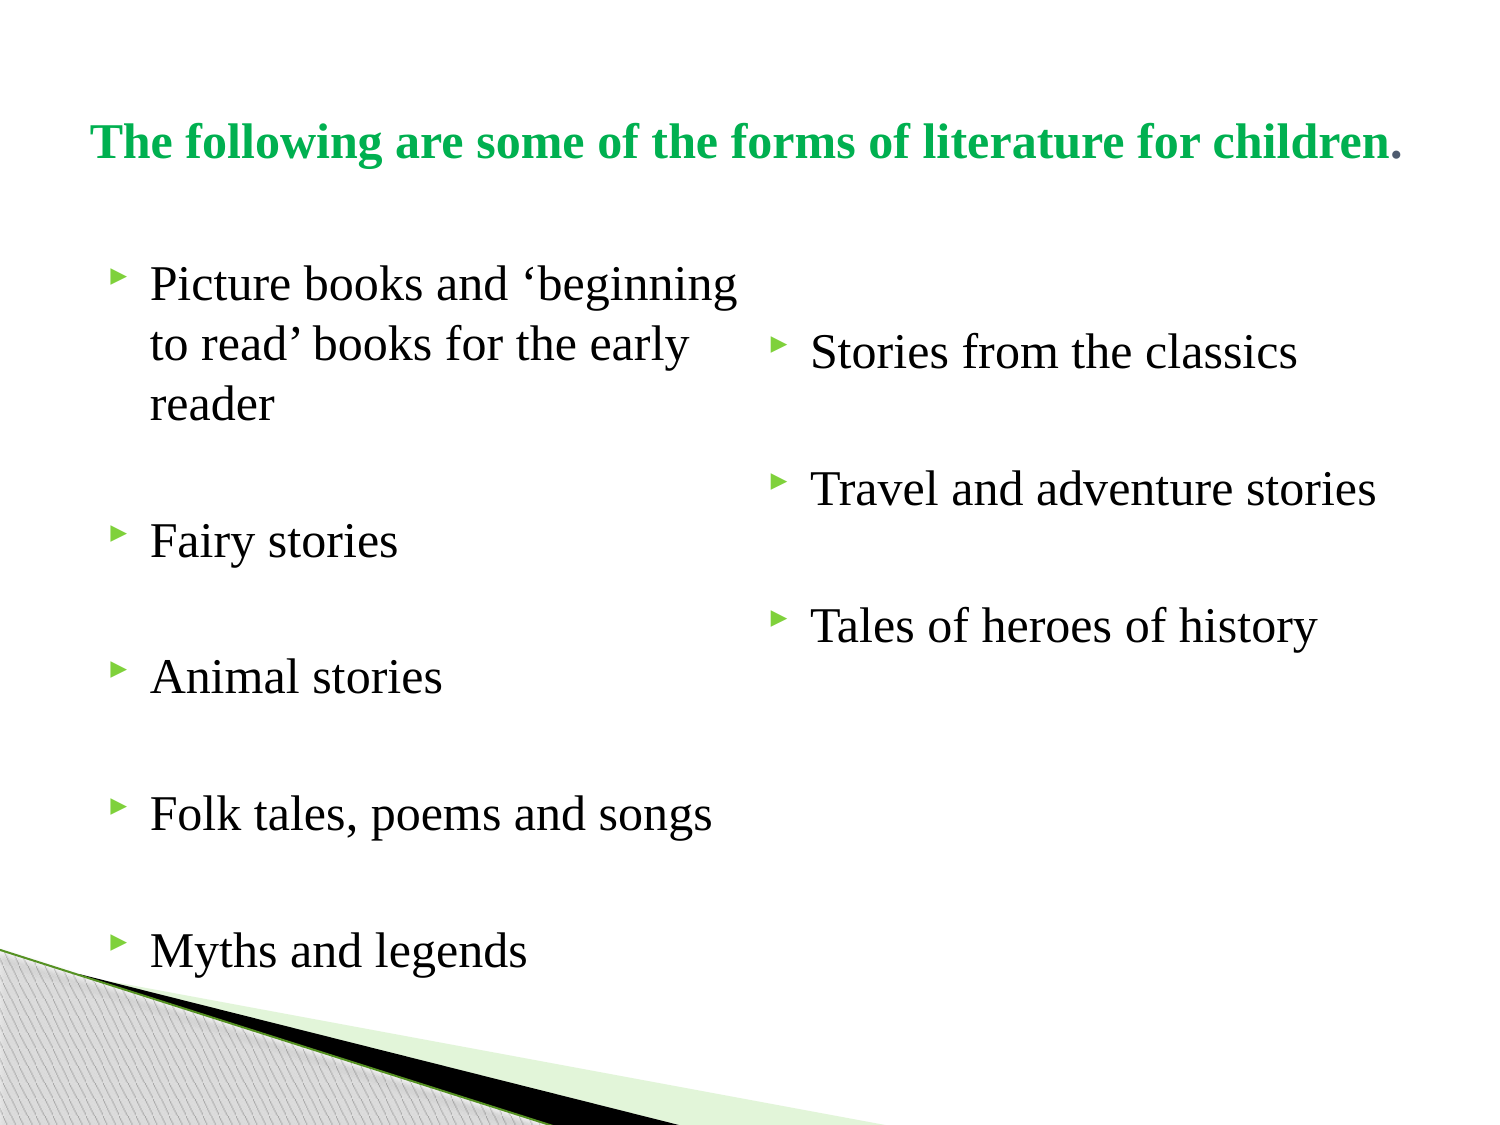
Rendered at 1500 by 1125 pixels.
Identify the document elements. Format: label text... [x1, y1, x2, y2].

title The following are some of the forms of literature for children. [75, 45, 1425, 233]
list Picture books and ‘beginning to read’ books for the early reader Fairy stories Animal stories Folk tales, poems and songs Myths and legends Stories from the classics Travel and adventure stories Tales of heroes of history [75, 243, 1425, 986]
